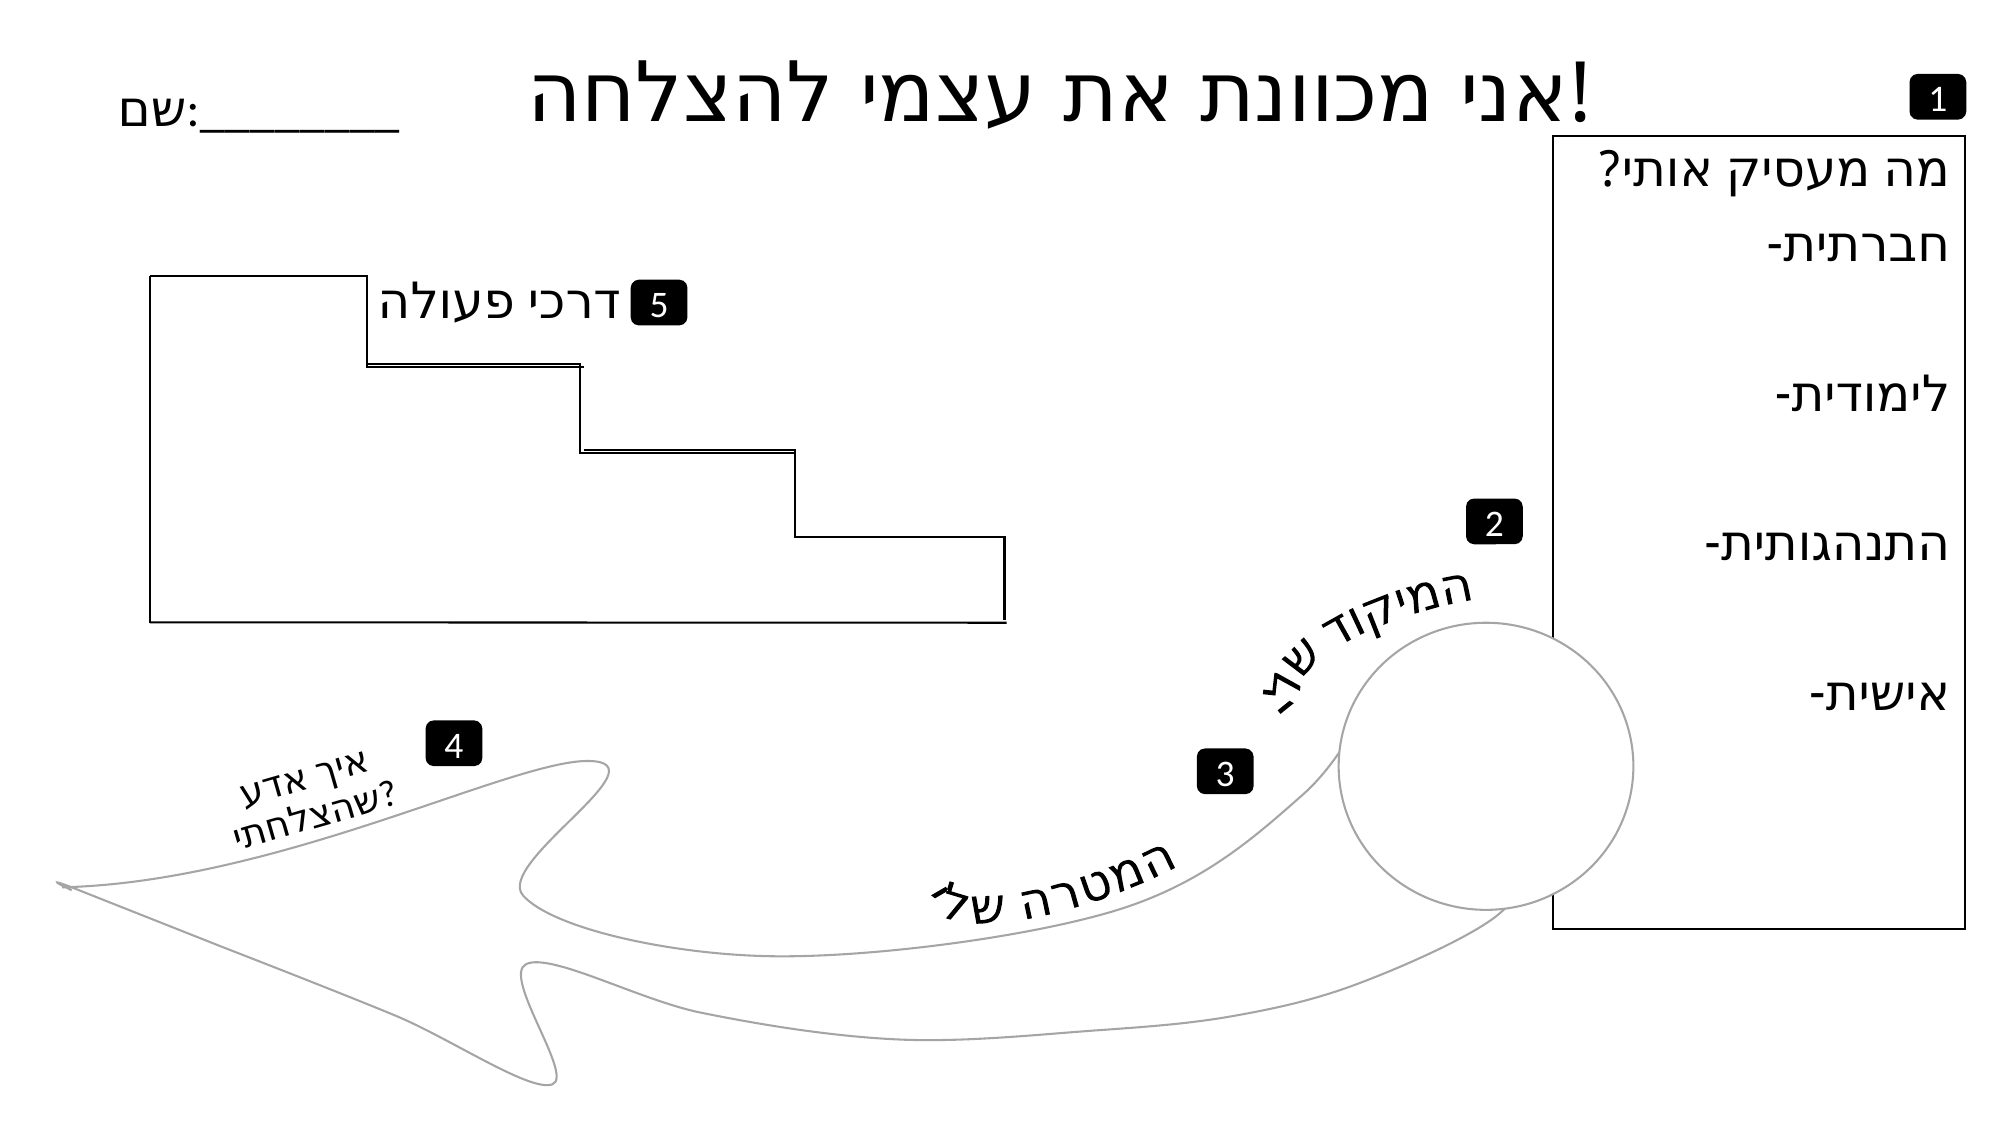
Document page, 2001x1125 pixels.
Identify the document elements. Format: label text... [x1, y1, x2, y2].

text_box שם:________ [90, 75, 427, 172]
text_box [366, 364, 794, 453]
text_box איך אדע שהצלחתי? [134, 703, 482, 877]
text_box 5 [630, 279, 688, 326]
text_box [583, 450, 1007, 537]
text_box 4 [425, 720, 483, 767]
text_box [151, 275, 584, 368]
title אני מכוונת את עצמי להצלחה! [426, 3, 1693, 147]
text_box 1 [1909, 73, 1967, 120]
text_box [1337, 621, 1635, 911]
text_box דרכי פעולה [331, 267, 668, 364]
text_box [55, 752, 1505, 1087]
subtitle מה מעסיק אותי? חברתית- לימודית- התנהגותית- אישית- [1552, 135, 1966, 930]
text_box 2 [1466, 498, 1523, 545]
text_box 3 [1196, 748, 1254, 795]
